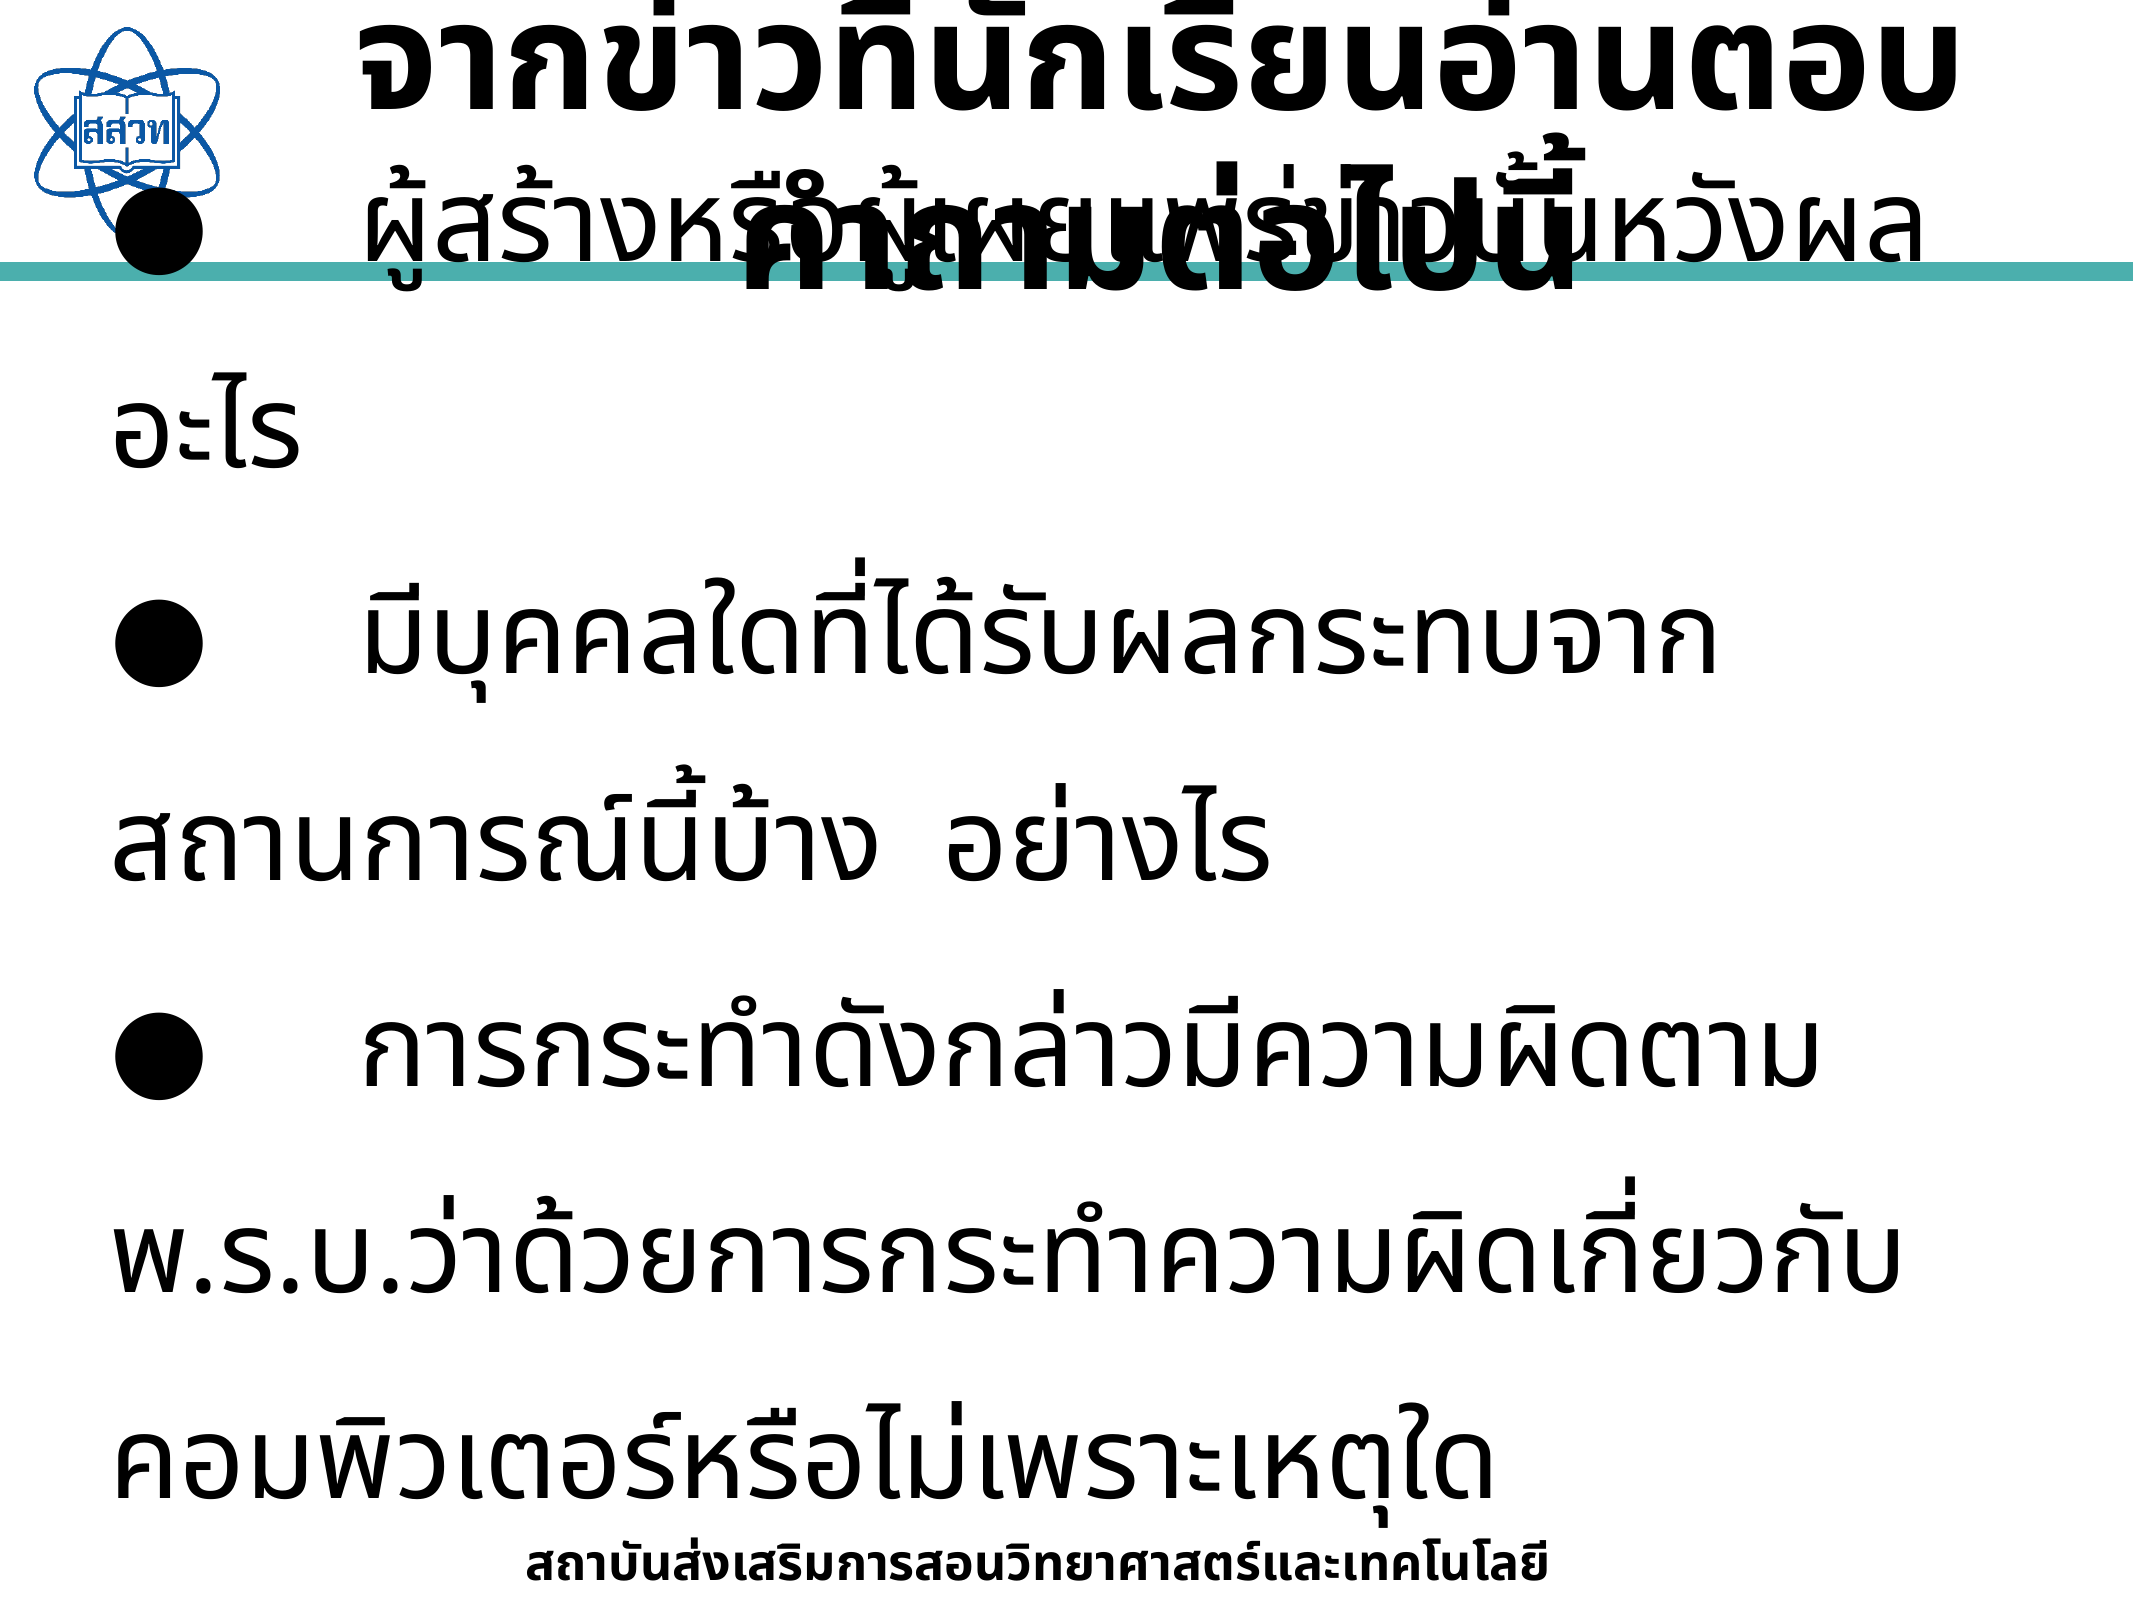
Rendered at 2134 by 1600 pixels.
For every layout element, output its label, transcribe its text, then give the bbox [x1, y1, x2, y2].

text_box จากข่าวที่นักเรียนอ่านตอบคำถามต่อไปนี้ [259, 0, 2063, 69]
text_box ● ผู้สร้างหรือผู้เผยแพร่ข่าวนั้นหวังผลอะไร ● มีบุคคลใดที่ได้รับผลกระทบจากสถานการณ์นี้บ้าง อย่างไร ● การกระทำดังกล่าวมีความผิดตาม พ.ร.บ.ว่าด้วยการกระทำความผิดเกี่ยวกับคอมพิวเตอร์หรือไม่เพราะเหตุใด [101, 69, 2087, 269]
picture [33, 27, 220, 237]
text_box สถาบันส่งเสริมการสอนวิทยาศาสตร์และเทคโนโลยี [74, 1522, 2002, 1589]
text_box ● ผู้สร้างหรือผู้เผยแพร่ข่าวนั้นหวังผลอะไร ● มีบุคคลใดที่ได้รับผลกระทบจากสถานการณ์นี้บ้าง อย่างไร ● การกระทำดังกล่าวมีความผิดตาม พ.ร.บ.ว่าด้วยการกระทำความผิดเกี่ยวกับคอมพิวเตอร์หรือไม่เพราะเหตุใด [101, 274, 2087, 1531]
